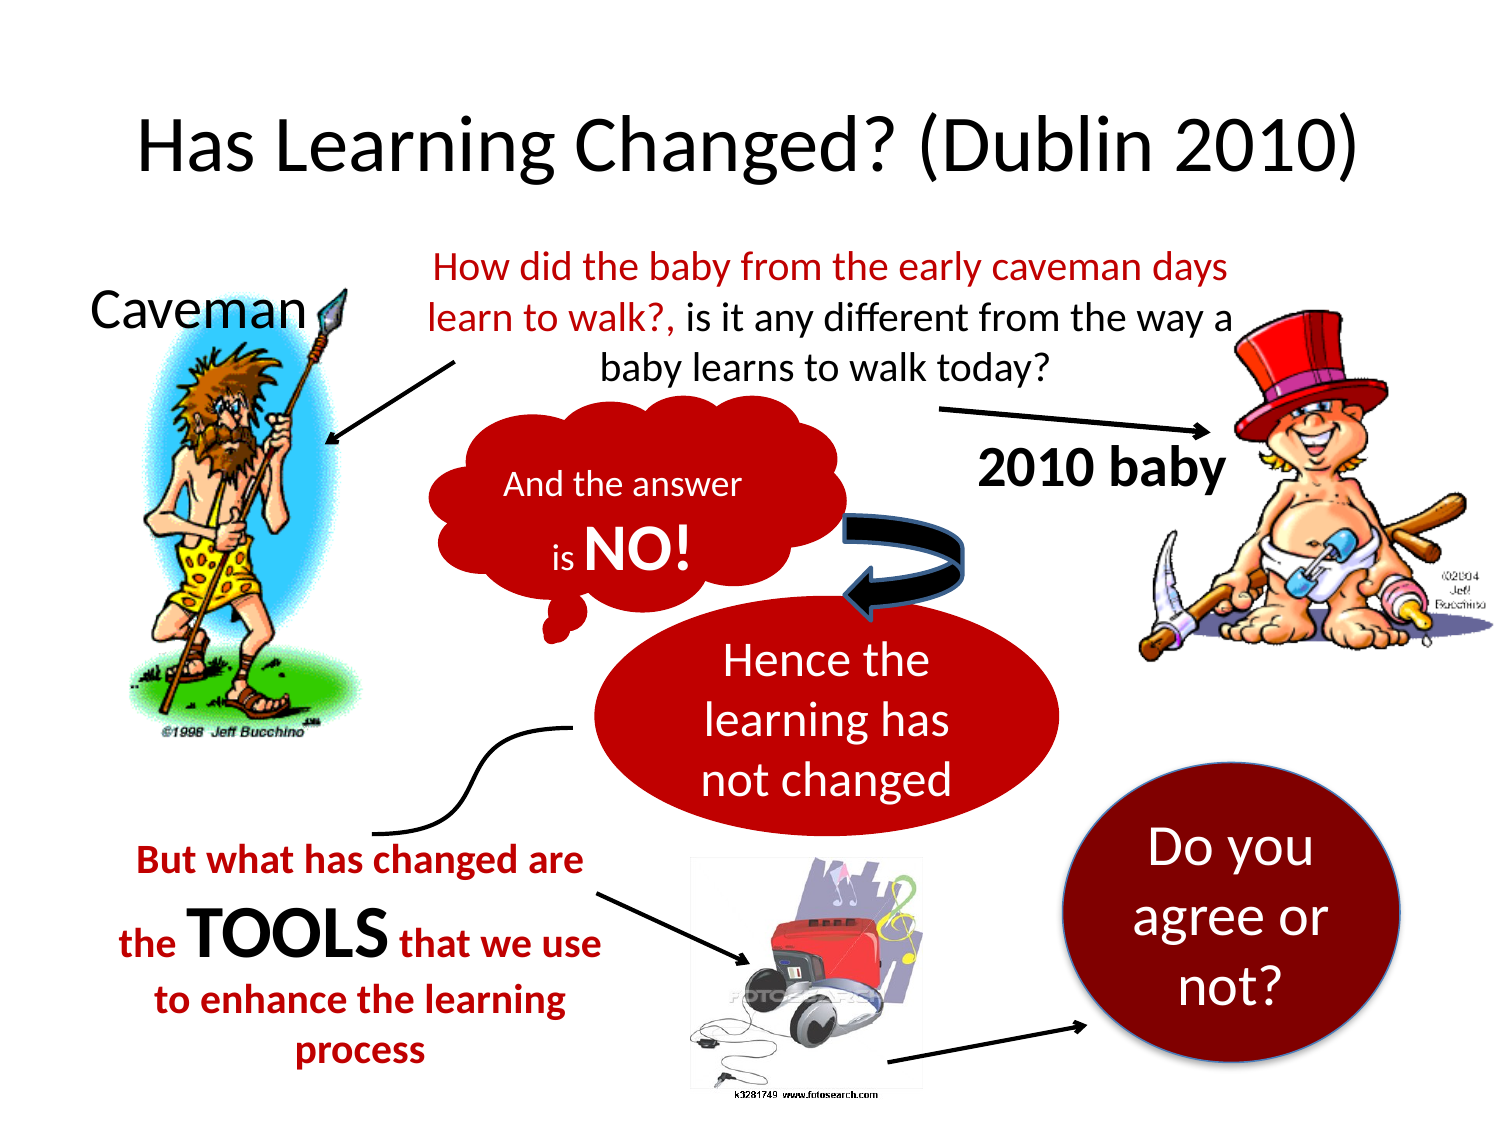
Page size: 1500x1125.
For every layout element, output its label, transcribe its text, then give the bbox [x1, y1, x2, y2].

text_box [938, 408, 1211, 433]
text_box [324, 361, 455, 445]
title Has Learning Changed? (Dublin 2010) [75, 45, 1425, 233]
text_box [842, 513, 965, 623]
text_box And the answer is NO! [428, 395, 847, 645]
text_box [596, 892, 751, 965]
picture [690, 857, 924, 1105]
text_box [887, 1024, 1088, 1063]
list 2010 baby [962, 440, 1425, 1005]
picture [123, 278, 370, 745]
text_box How did the baby from the early caveman days learn to walk?, is it any different from the way a baby learns to walk today? [385, 235, 1275, 393]
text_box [371, 727, 573, 835]
picture [1130, 302, 1500, 667]
list Caveman [75, 262, 372, 740]
text_box But what has changed are the TOOLS that we use to enhance the learning process [86, 796, 658, 1085]
text_box Do you agree or not? [1061, 761, 1401, 1064]
text_box Hence the learning has not changed [594, 595, 1060, 837]
